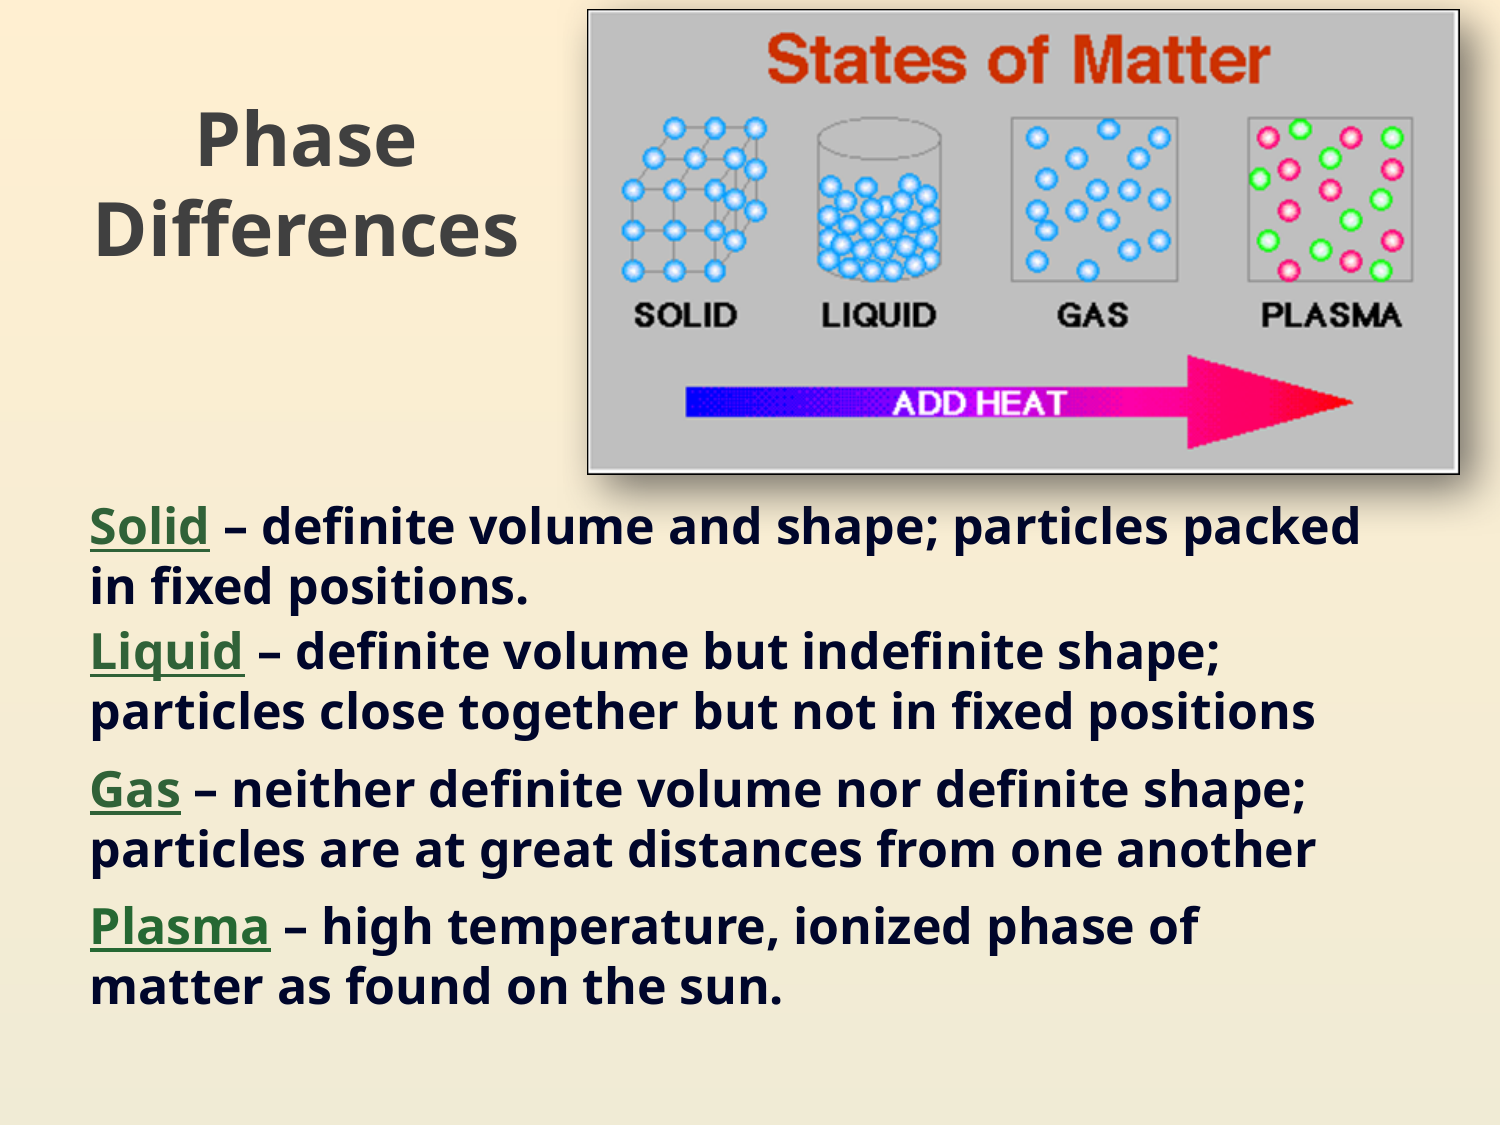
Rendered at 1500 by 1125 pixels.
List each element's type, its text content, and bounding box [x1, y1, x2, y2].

text_box Plasma – high temperature, ionized phase of matter as found on the sun. [75, 887, 1391, 1023]
picture [587, 9, 1460, 476]
text_box Liquid – definite volume but indefinite shape; particles close together but not in fixed positions [74, 612, 1350, 748]
text_box Solid – definite volume and shape; particles packed in fixed positions. [75, 487, 1391, 623]
title Phase Differences [0, 37, 571, 326]
text_box Gas – neither definite volume nor definite shape; particles are at great distances from one another [75, 749, 1378, 885]
